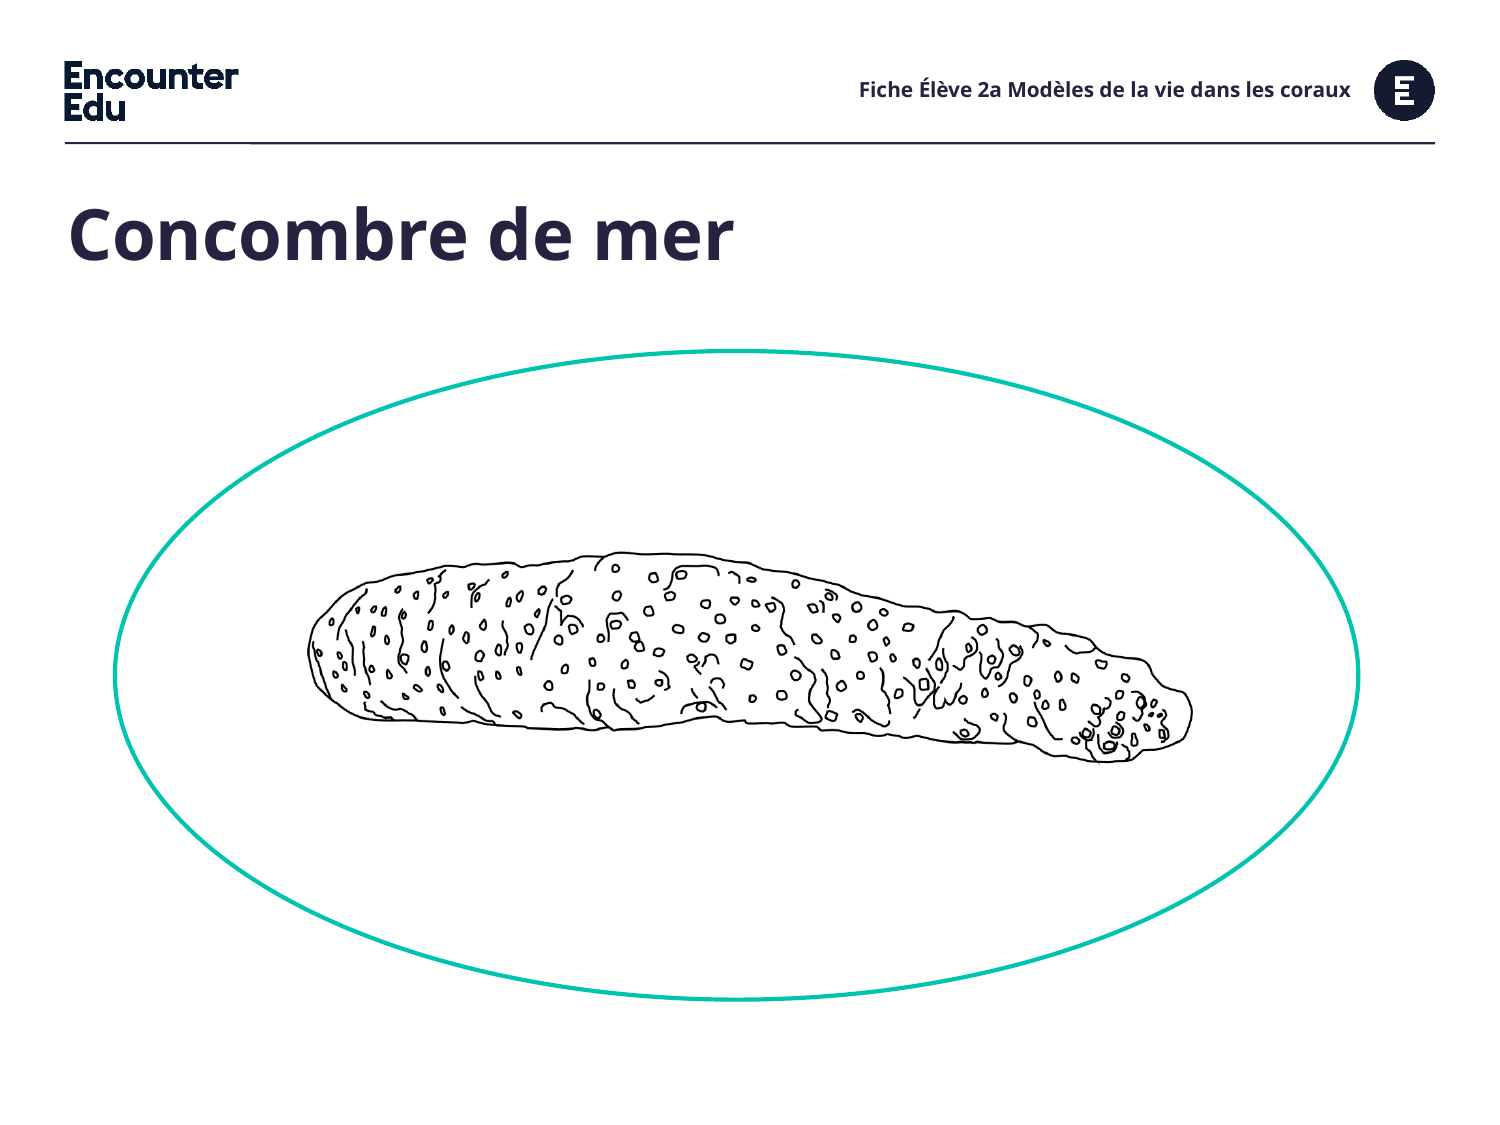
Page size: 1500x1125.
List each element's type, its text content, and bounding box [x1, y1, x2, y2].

picture [306, 551, 1193, 765]
text_box [114, 366, 1359, 1000]
picture [1372, 58, 1436, 122]
title Fiche Élève 2a Modèles de la vie dans les coraux [749, 67, 1359, 114]
picture [60, 59, 243, 122]
list Concombre de mer [59, 191, 929, 394]
